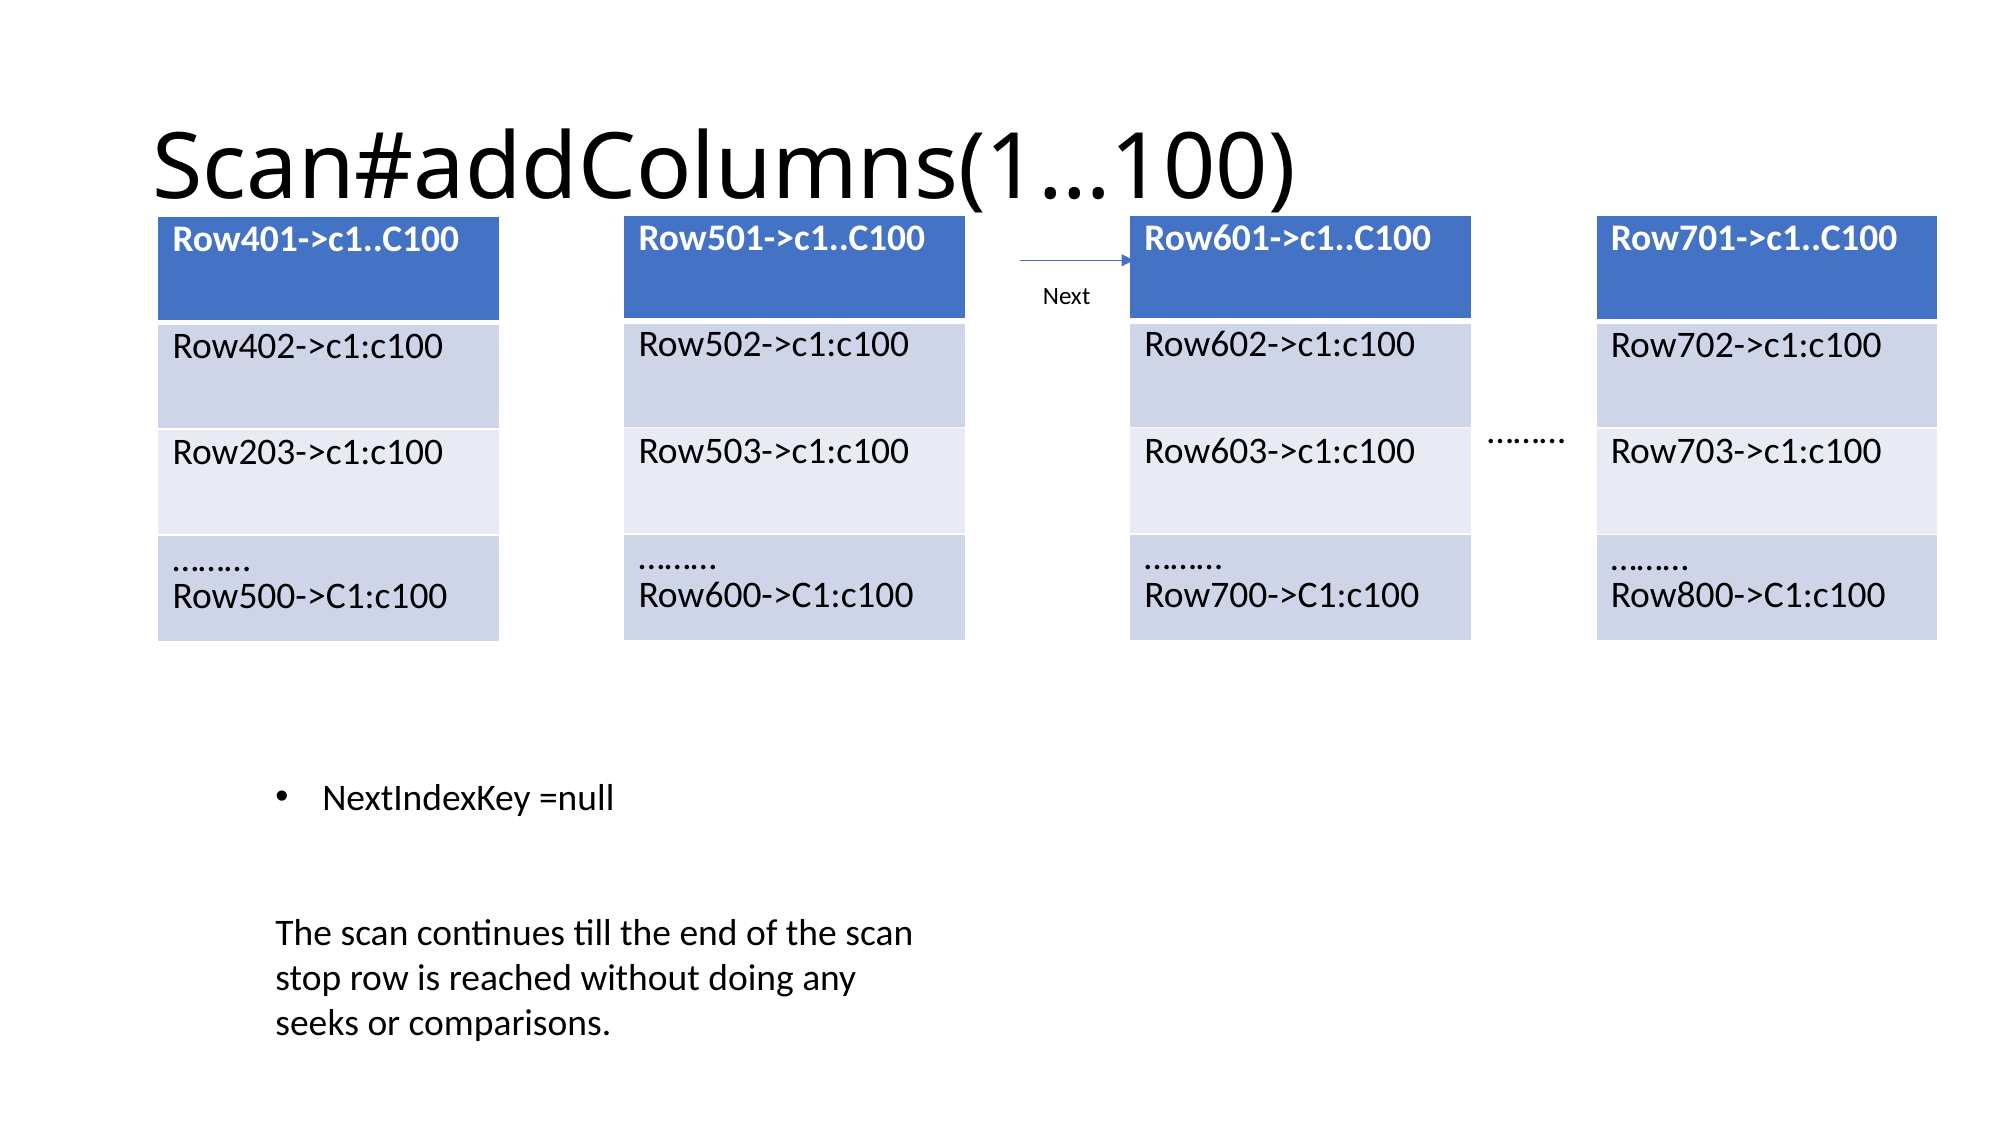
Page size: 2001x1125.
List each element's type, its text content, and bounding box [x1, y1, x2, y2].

title Scan#addColumns(1…100) [137, 59, 1863, 278]
table_cell Row203->c1:c100 [158, 430, 499, 534]
table_cell Row502->c1:c100 [624, 324, 965, 427]
table_header Row501->c1..C100 [624, 216, 965, 318]
table_cell ……… Row500->C1:c100 [158, 536, 499, 641]
table_cell Row503->c1:c100 [624, 428, 965, 533]
table_cell Row602->c1:c100 [1130, 324, 1471, 427]
table_header Row701->c1..C100 [1597, 216, 1937, 319]
table_cell ……… Row600->C1:c100 [624, 535, 965, 640]
text_box ……… [1472, 398, 1719, 459]
text_box NextIndexKey =null The scan continues till the end of the scan stop row is reached without doing any seeks or comparisons. [260, 765, 945, 1096]
table_cell Row702->c1:c100 [1597, 324, 1937, 427]
table_cell Row402->c1:c100 [158, 325, 499, 428]
table_cell ……… Row700->C1:c100 [1130, 535, 1471, 640]
text_box Next [1028, 271, 1107, 317]
table_cell Row603->c1:c100 [1130, 428, 1471, 533]
table_cell Row703->c1:c100 [1597, 429, 1937, 534]
table_header Row601->c1..C100 [1130, 216, 1471, 318]
table_header Row401->c1..C100 [158, 217, 499, 320]
table_cell ……… Row800->C1:c100 [1597, 535, 1937, 640]
